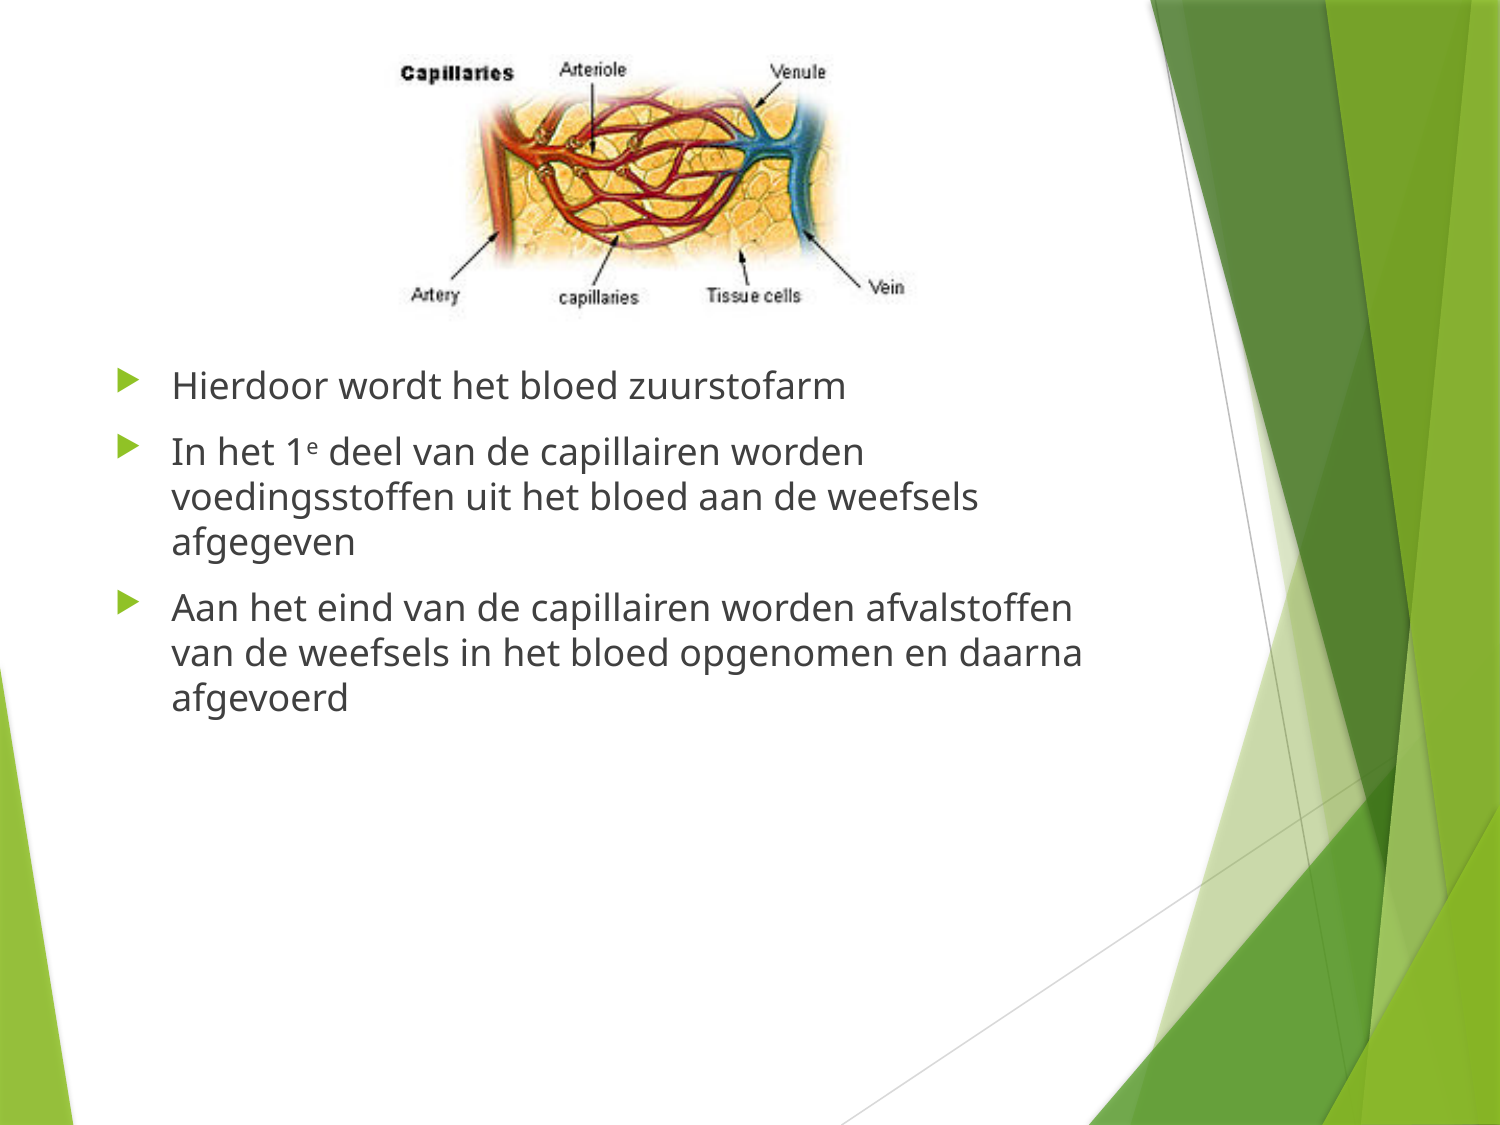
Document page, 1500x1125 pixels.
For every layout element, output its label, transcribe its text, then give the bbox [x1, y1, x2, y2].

picture [383, 53, 939, 333]
list Hierdoor wordt het bloed zuurstofarm In het 1e deel van de capillairen worden voedingsstoffen uit het bloed aan de weefsels afgegeven Aan het eind van de capillairen worden afvalstoffen van de weefsels in het bloed opgenomen en daarna afgevoerd [99, 354, 1142, 992]
